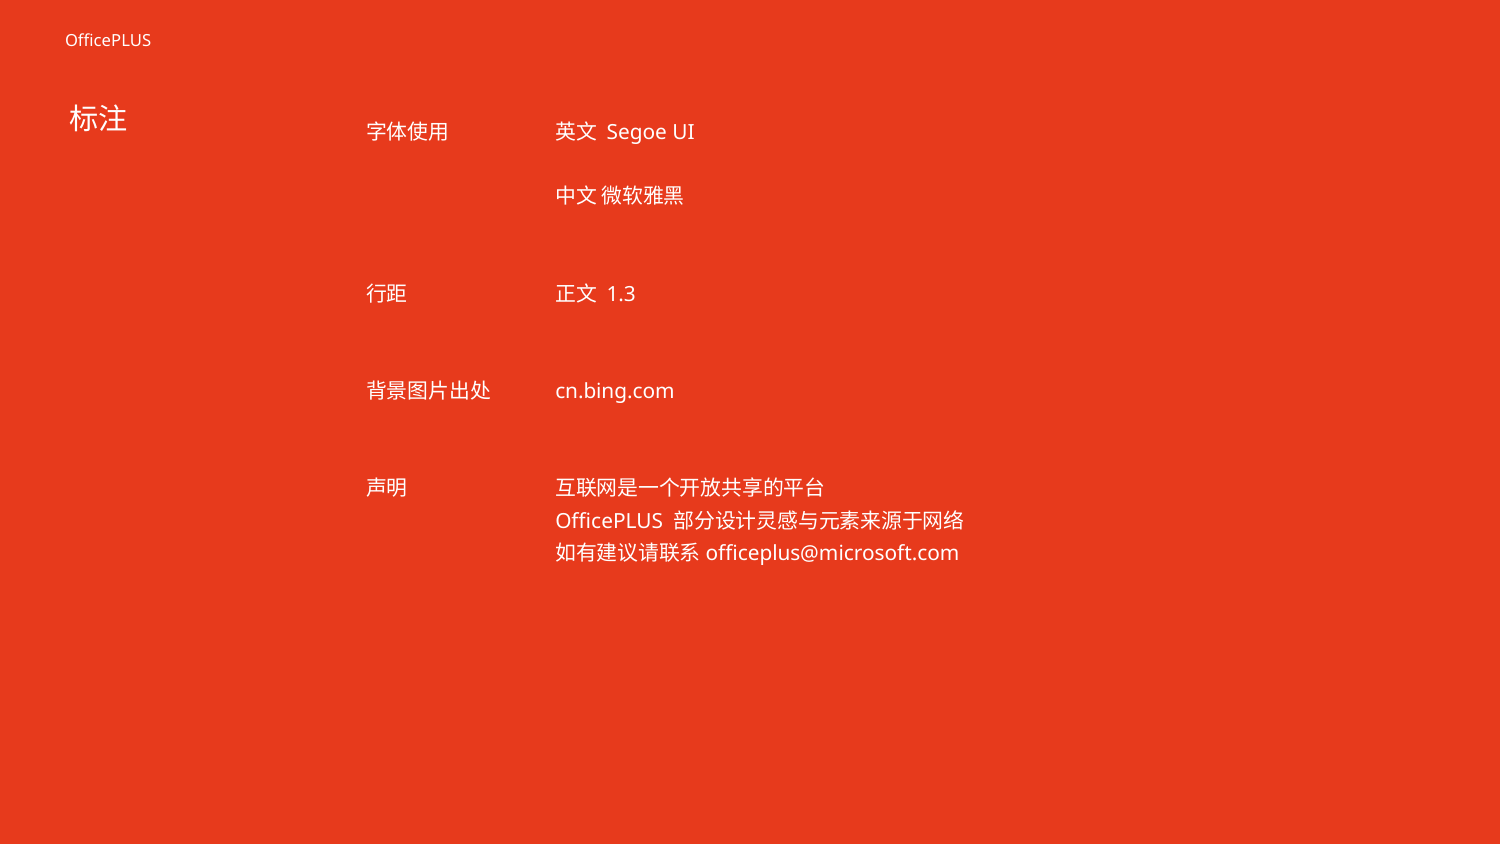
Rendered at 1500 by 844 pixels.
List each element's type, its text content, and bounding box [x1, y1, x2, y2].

text_box 字体使用 行距 背景图片出处 声明 [351, 103, 516, 508]
text_box OfficePLUS [50, 22, 167, 58]
text_box 英文 Segoe UI 中文 微软雅黑 正文 1.3 cn.bing.com 互联网是一个开放共享的平台 OfficePLUS 部分设计灵感与元素来源于网络 如有建议请联系officeplus@microsoft.com [540, 103, 986, 573]
text_box 标注 [54, 93, 143, 144]
